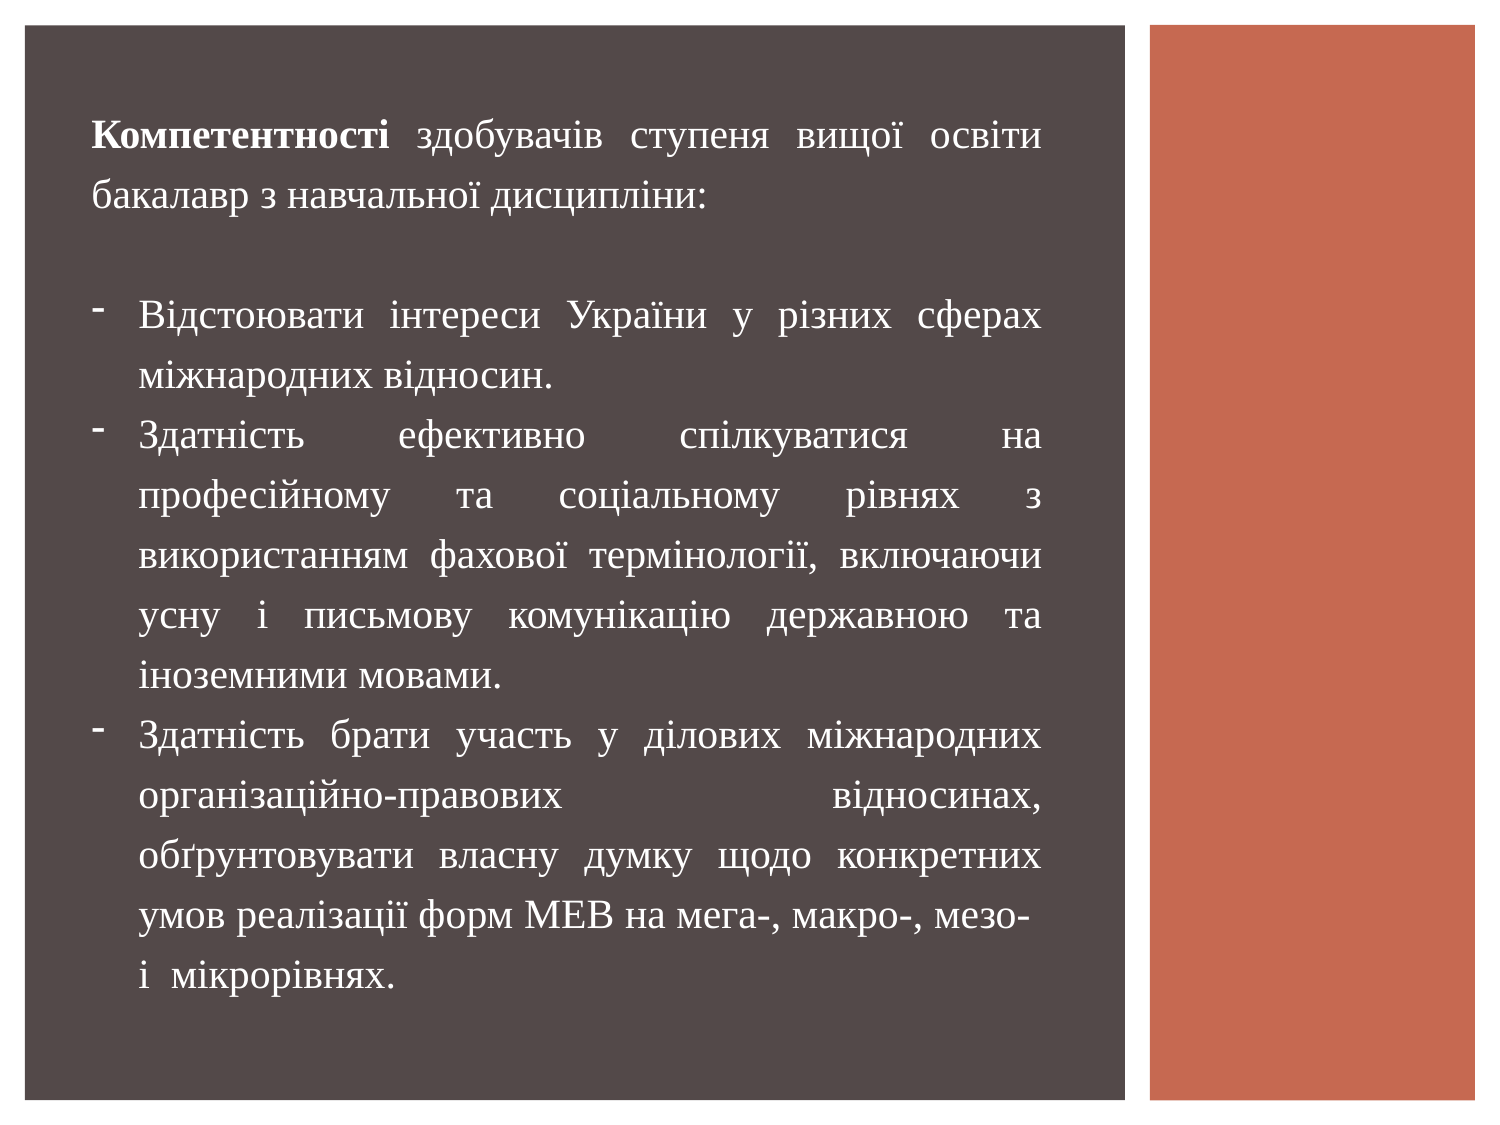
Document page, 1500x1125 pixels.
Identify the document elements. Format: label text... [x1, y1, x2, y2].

text_box Компетентності здобувачів ступеня вищої освіти бакалавр з навчальної дисципліни: Відстоювати інтереси України у різних сферах міжнародних відносин. Здатність ефективно спілкуватися на професійному та соціальному рівнях з використанням фахової термінології, включаючи усну і письмову комунікацію державною та іноземними мовами. Здатність брати участь у ділових міжнародних організаційно-правових відносинах, обґрунтовувати власну думку щодо конкретних умов реалізації форм МЕВ на мега-, макро-, мезо- і мікрорівнях. [76, 89, 1058, 1125]
